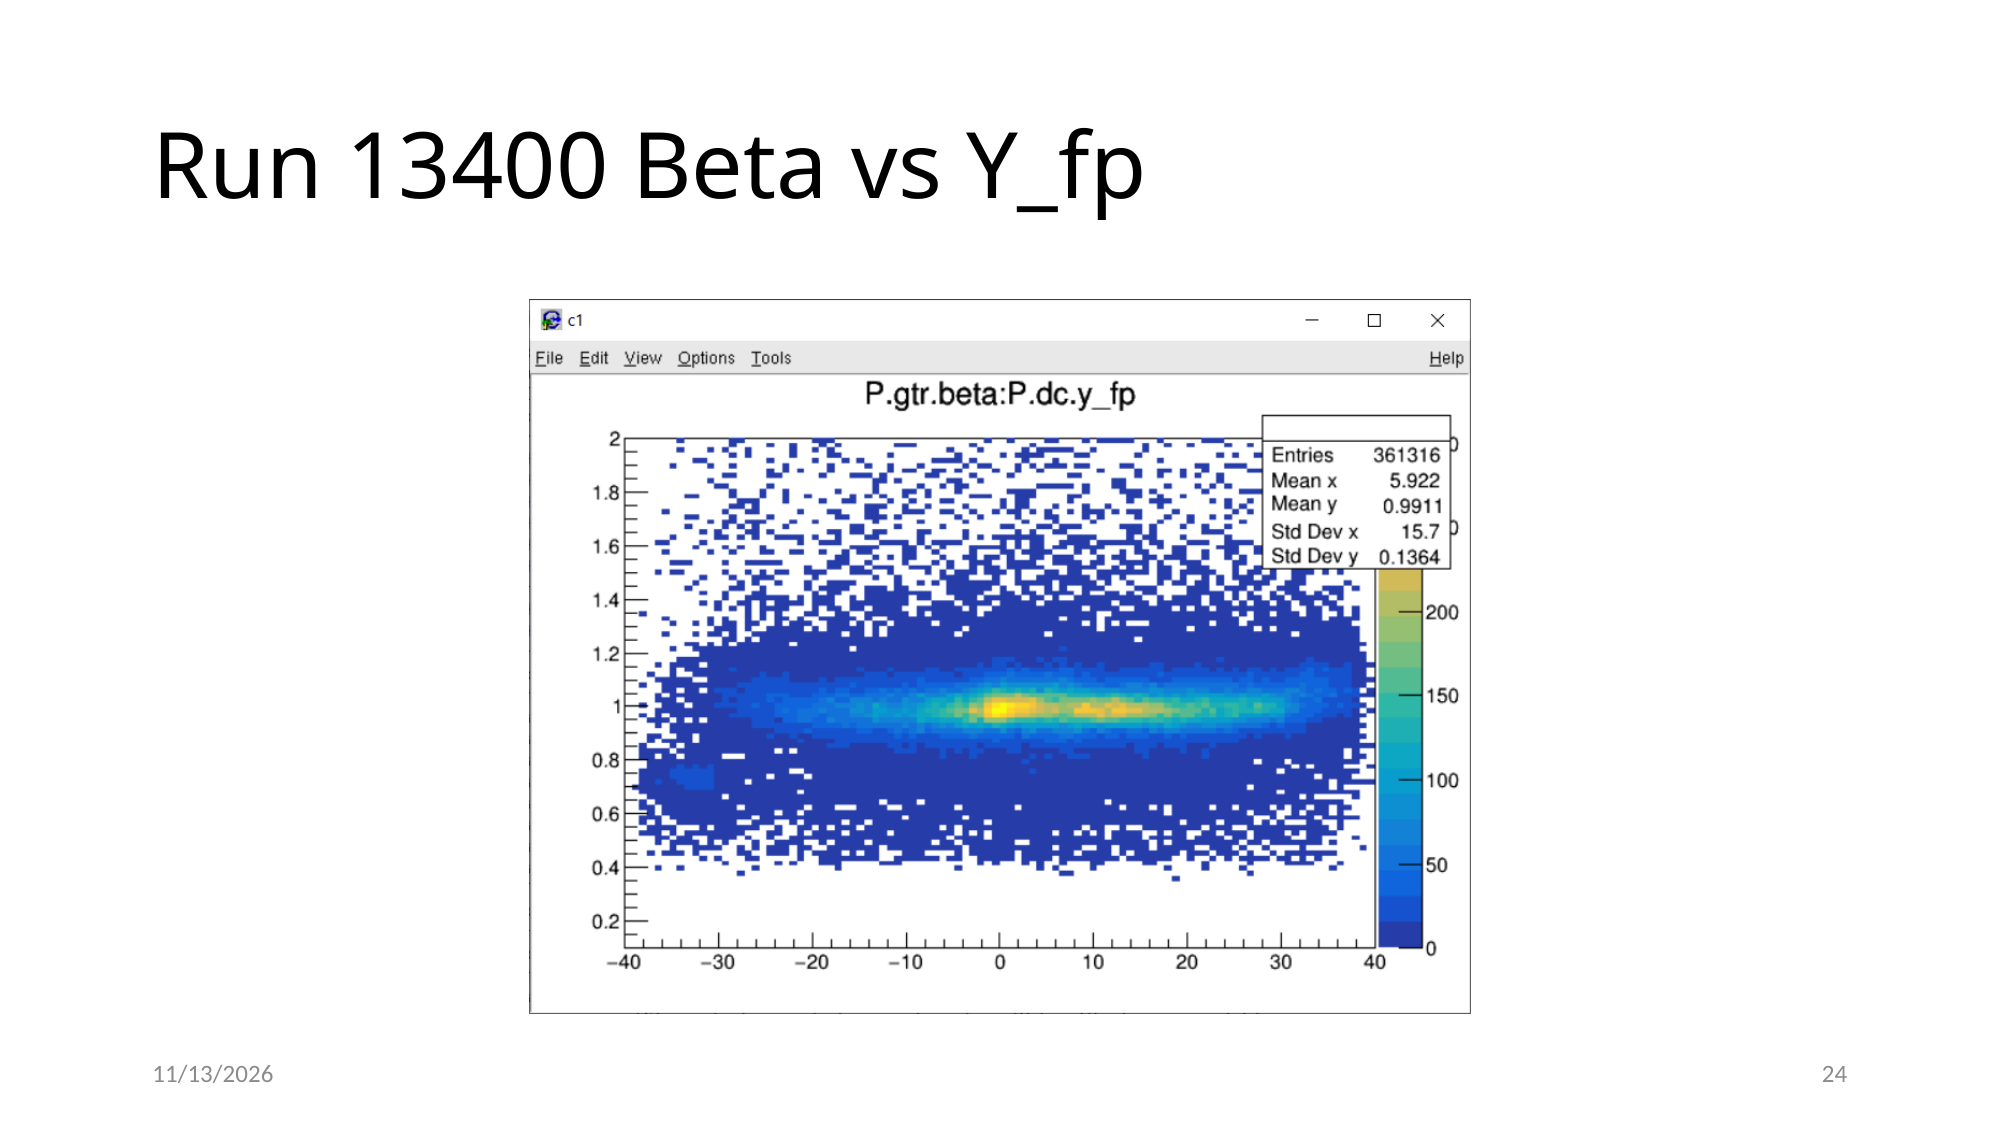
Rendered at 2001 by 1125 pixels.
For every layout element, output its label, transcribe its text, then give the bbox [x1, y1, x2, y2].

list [529, 299, 1471, 1014]
slide_number 24 [1412, 1042, 1863, 1103]
title Run 13400 Beta vs Y_fp [137, 59, 1863, 278]
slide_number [137, 1042, 588, 1103]
